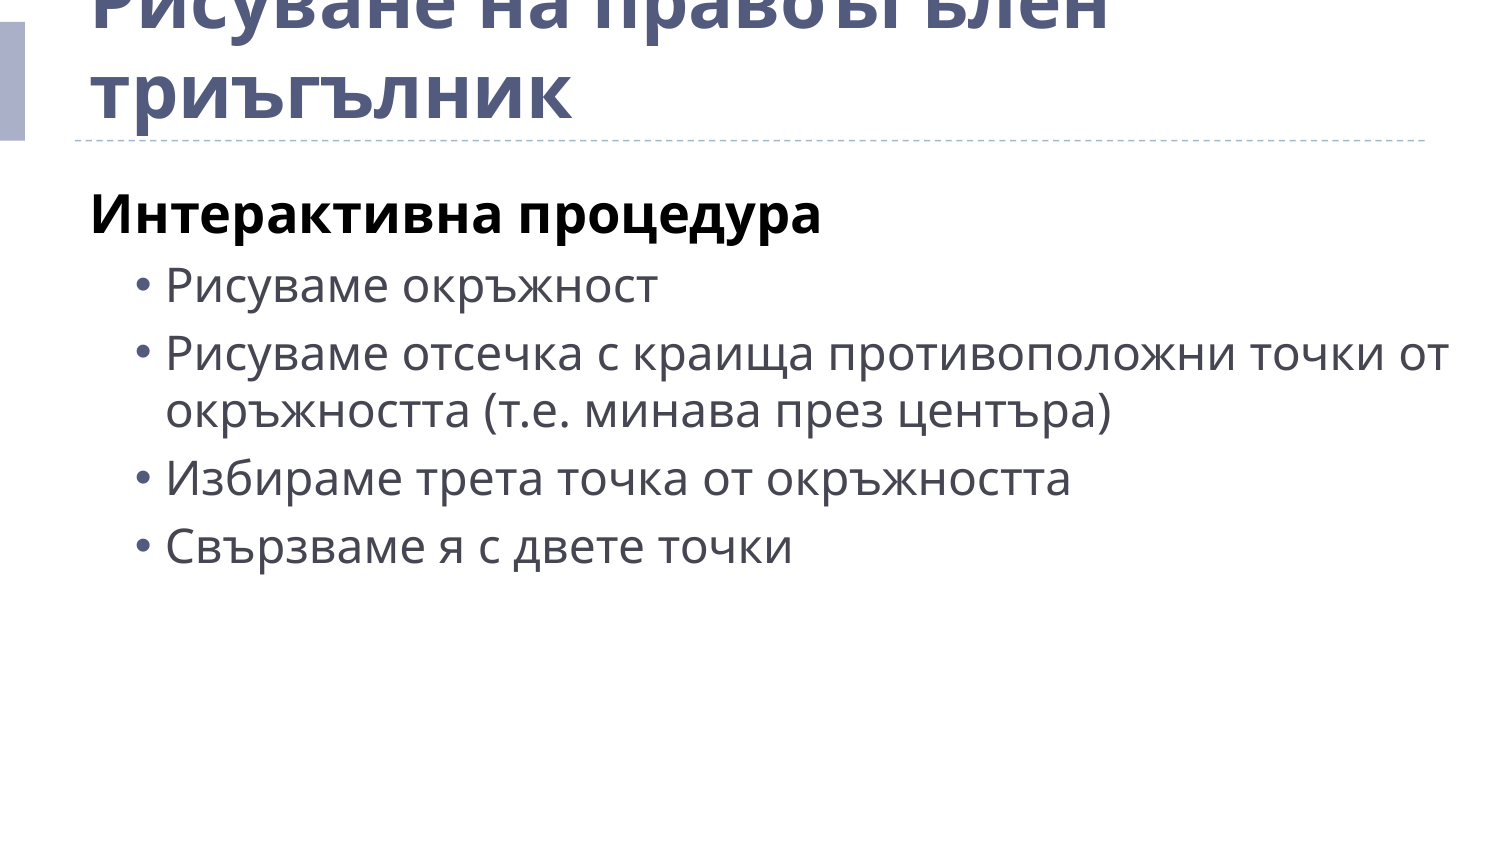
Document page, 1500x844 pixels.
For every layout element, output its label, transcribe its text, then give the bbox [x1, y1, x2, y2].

title Рисуване на правоъгълен триъгълник [75, 18, 1475, 141]
list Интерактивна процедура Рисуваме окръжност Рисуваме отсечка с краища противоположни точки от окръжността (т.е. минава през центъра) Избираме трета точка от окръжността Свързваме я с двете точки [75, 171, 1475, 835]
